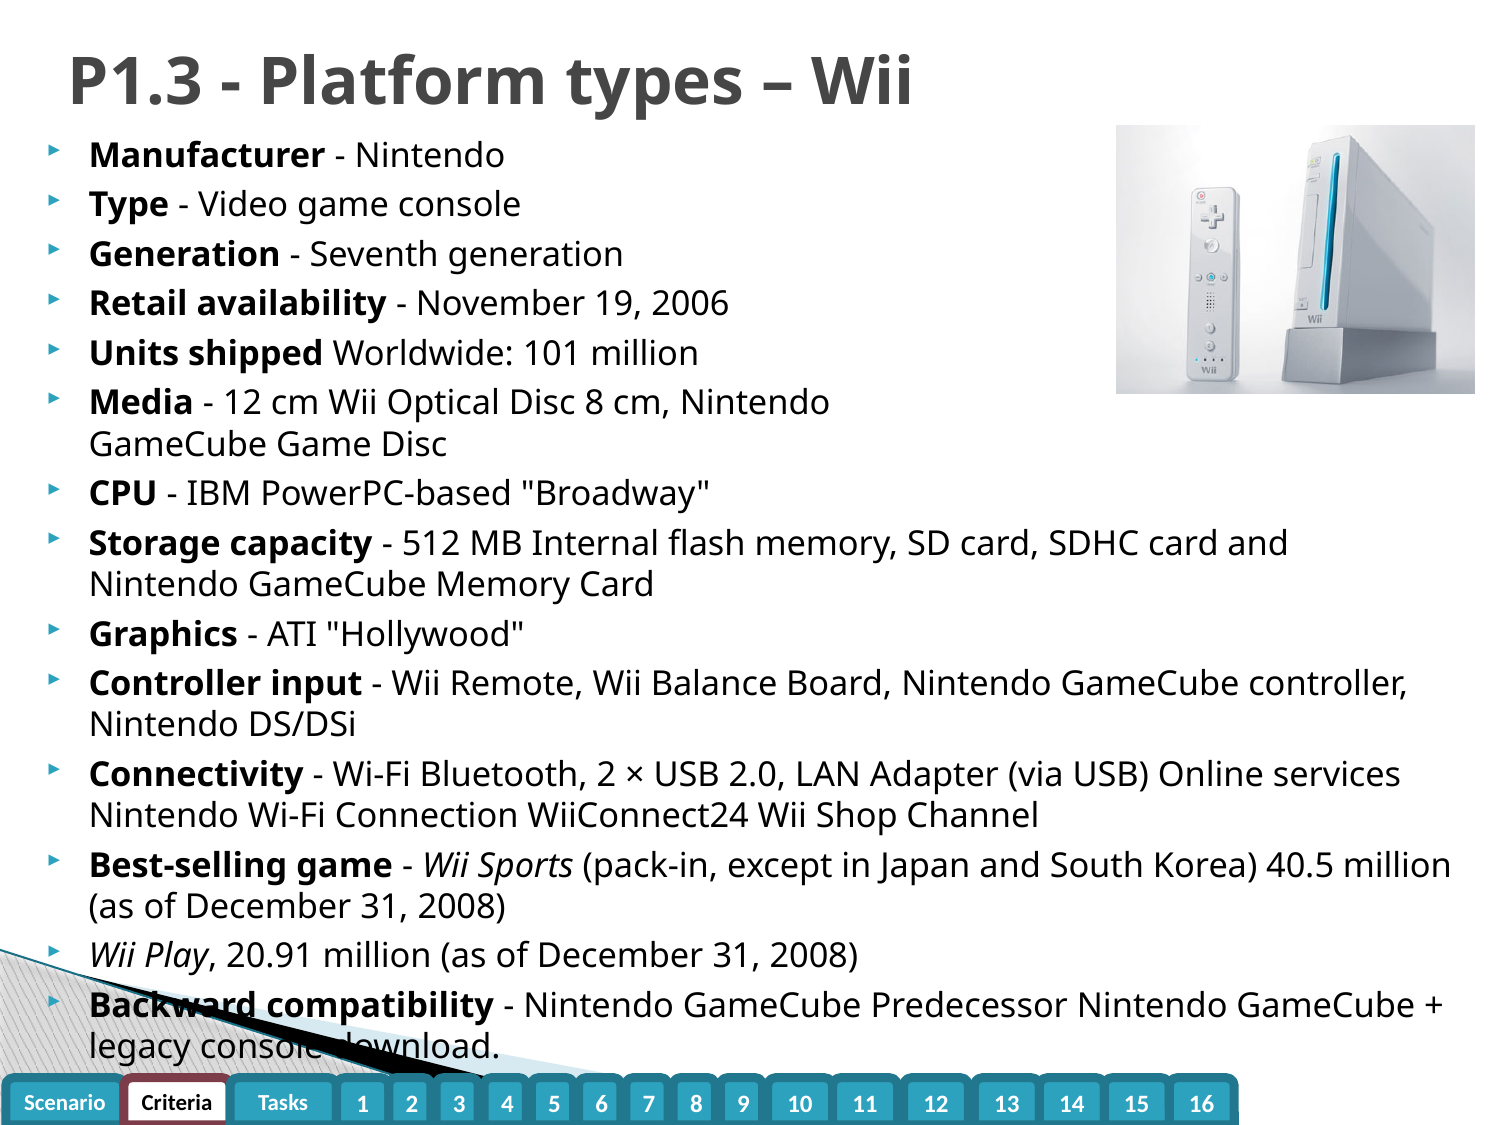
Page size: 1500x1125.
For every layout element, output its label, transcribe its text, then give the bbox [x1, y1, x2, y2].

picture [1115, 125, 1475, 395]
text_box P1.3 - Platform types – Wii [53, 30, 1471, 126]
list Manufacturer - Nintendo Type - Video game console Generation - Seventh generation Retail availability - November 19, 2006 Units shipped Worldwide: 101 million Media - 12 cm Wii Optical Disc 8 cm, Nintendo GameCube Game Disc CPU - IBM PowerPC-based "Broadway" Storage capacity - 512 MB Internal flash memory, SD card, SDHC card and Nintendo GameCube Memory Card Graphics - ATI "Hollywood" Controller input - Wii Remote, Wii Balance Board, Nintendo GameCube controller, Nintendo DS/DSi Connectivity - Wi-Fi Bluetooth, 2 × USB 2.0, LAN Adapter (via USB) Online services Nintendo Wi-Fi Connection WiiConnect24 Wii Shop Channel Best-selling game - Wii Sports (pack-in, except in Japan and South Korea) 40.5 million (as of December 31, 2008) Wii Play, 20.91 million (as of December 31, 2008) Backward compatibility - Nintendo GameCube Predecessor Nintendo GameCube + legacy console download. [29, 125, 1471, 1059]
